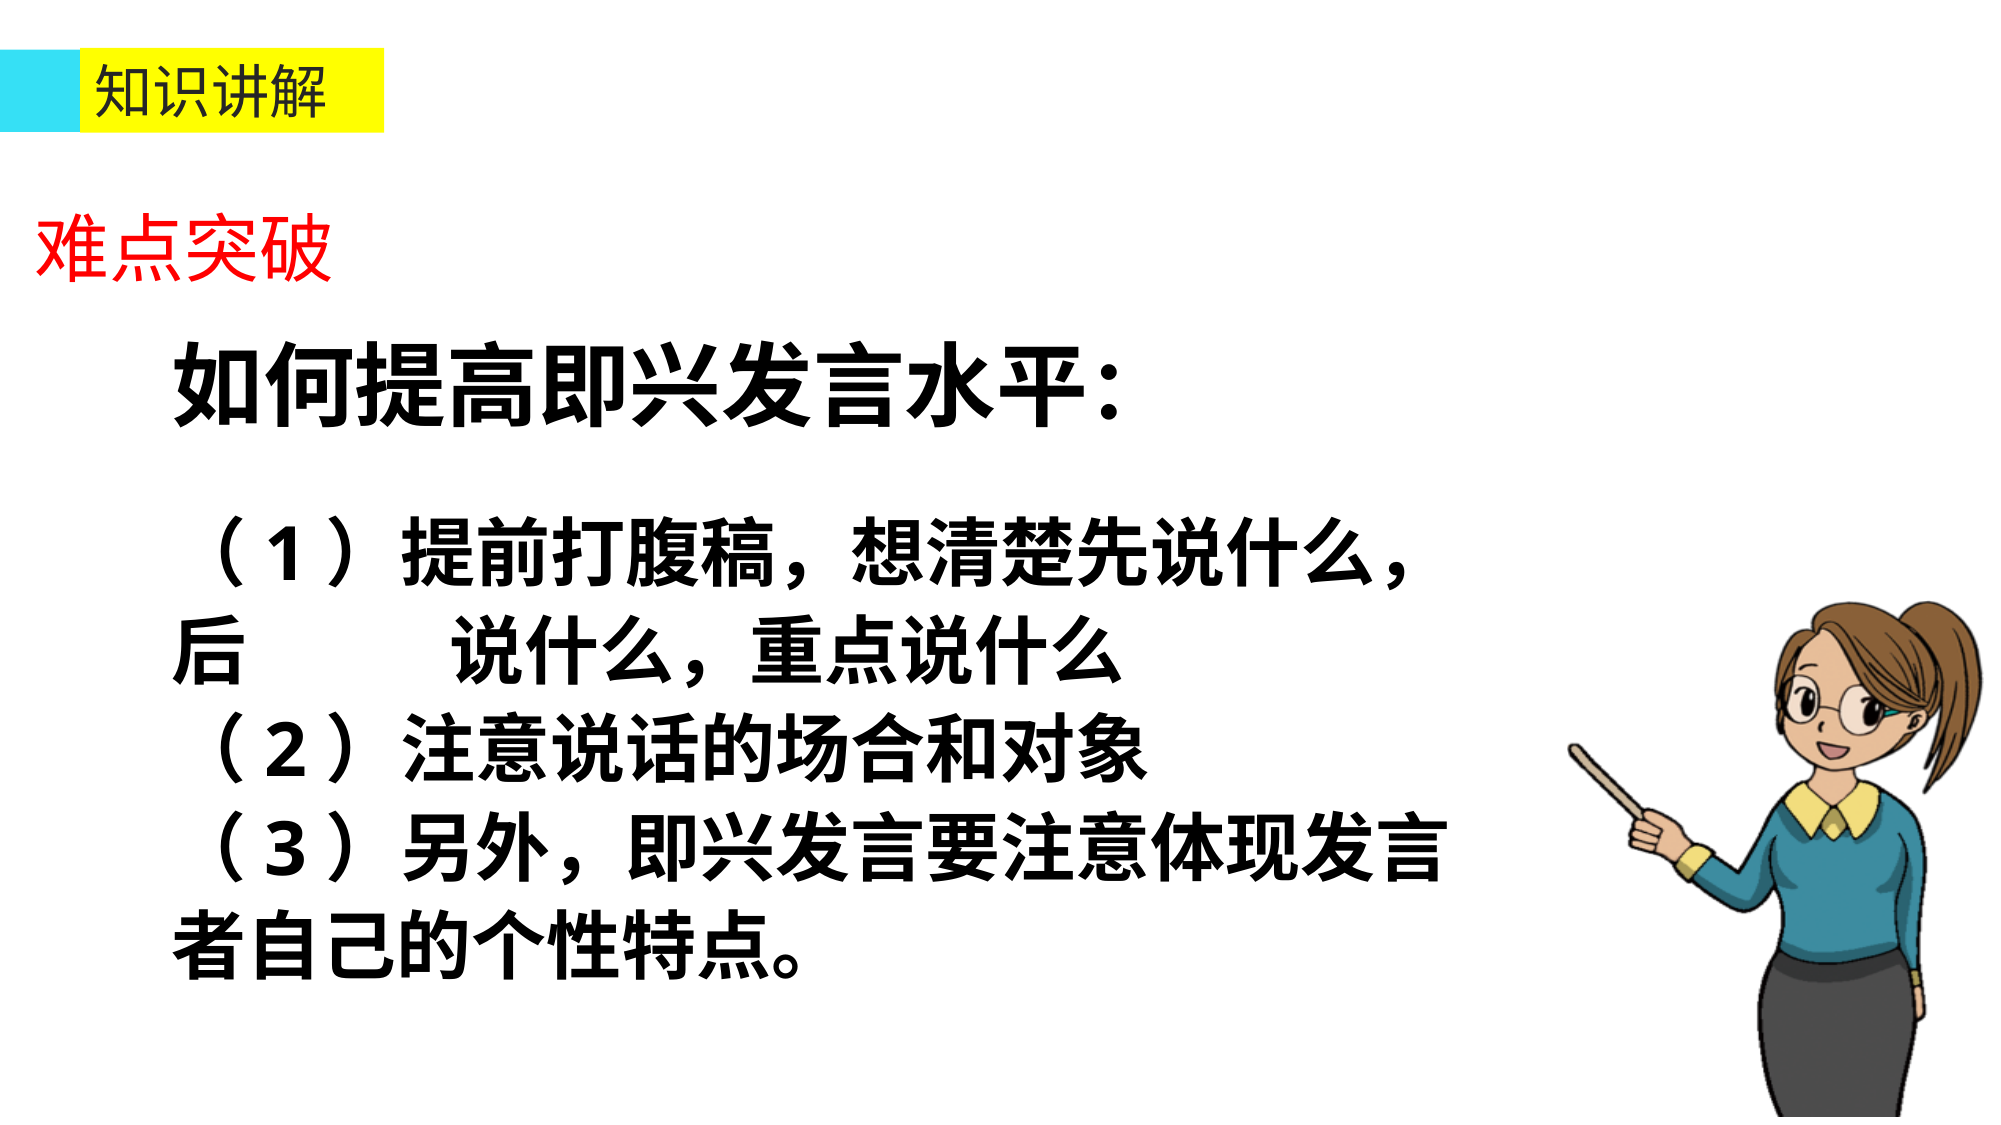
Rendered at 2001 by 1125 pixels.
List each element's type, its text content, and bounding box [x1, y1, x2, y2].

text_box 如何提高即兴发言水平： [156, 320, 1302, 446]
text_box 难点突破 [19, 148, 385, 299]
text_box [0, 49, 80, 133]
picture [1567, 600, 1984, 1117]
text_box （1）提前打腹稿，想清楚先说什么，后 说什么，重点说什么 （2）注意说话的场合和对象 （3）另外，即兴发言要注意体现发言者自己的个性特点。 [156, 489, 1517, 996]
text_box 知识讲解 [80, 47, 385, 133]
